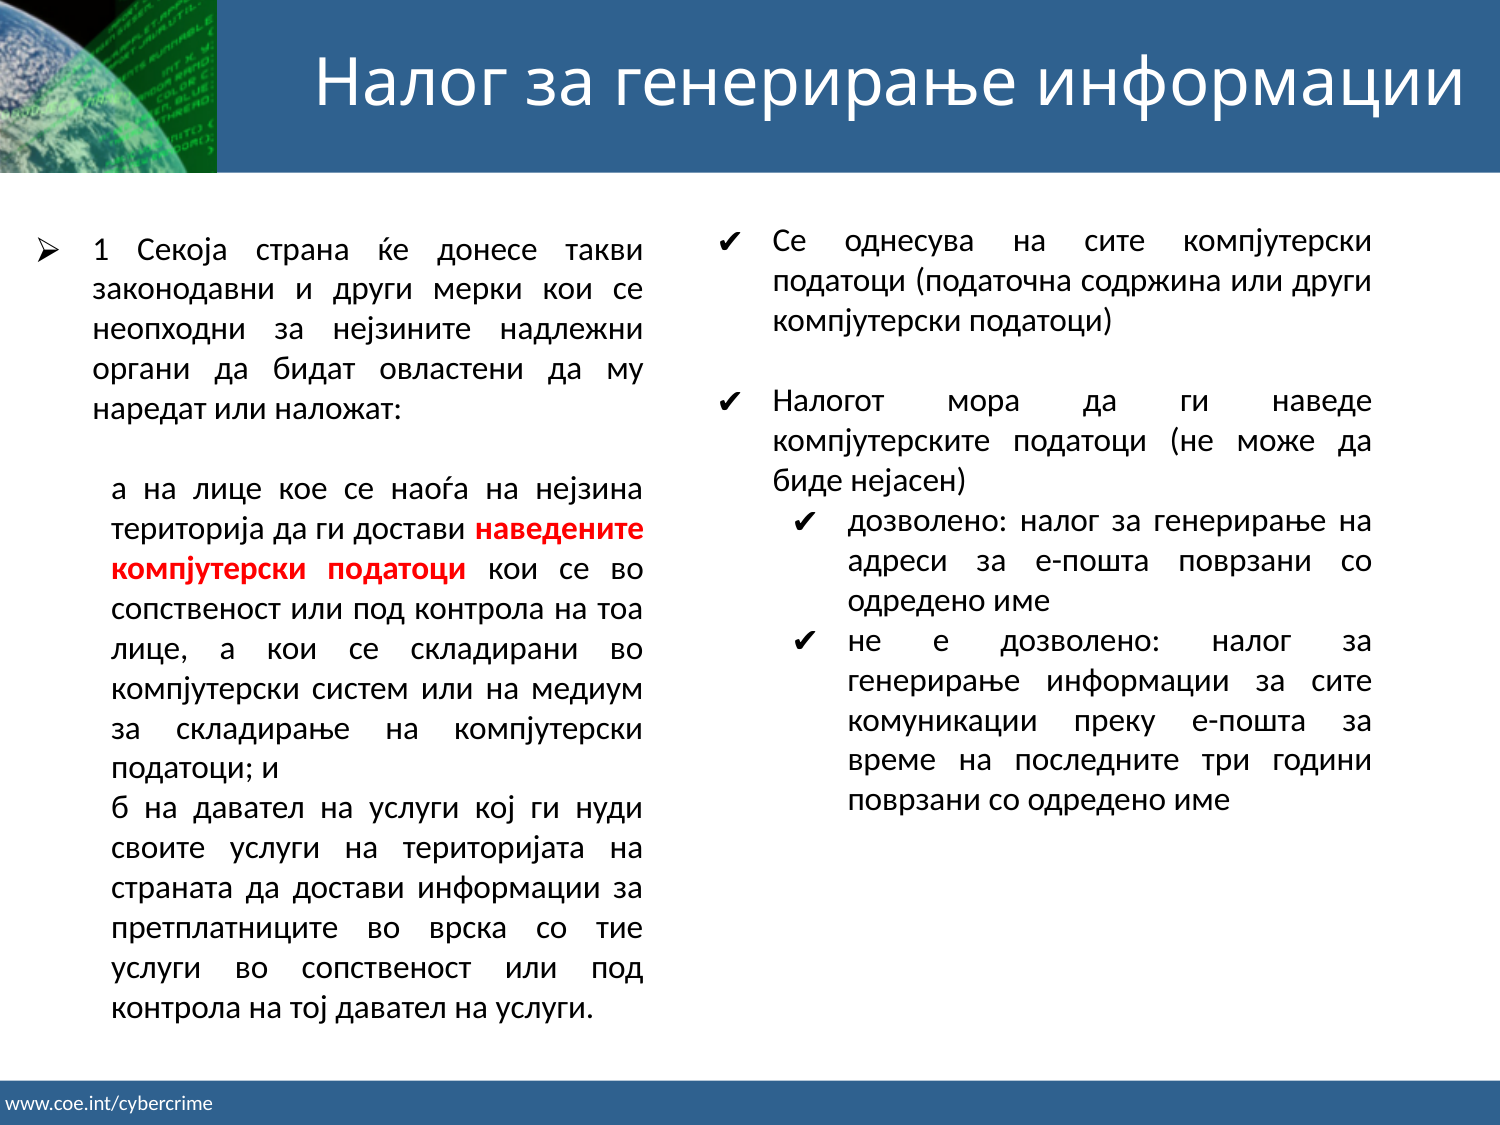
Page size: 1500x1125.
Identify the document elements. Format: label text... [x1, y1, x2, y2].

picture [0, 0, 217, 173]
text_box 1 Секоја страна ќе донесе такви законодавни и други мерки кои се неопходни за нејзините надлежни органи да бидат овластени да му наредат или наложат: а на лице кое се наоѓа на нејзина територија да ги достави наведените компјутерски податоци кои се во сопственост или под контрола на тоа лице, а кои се складирани во компјутерски систем или на медиум за складирање на компјутерски податоци; и б на давател на услуги кој ги нуди своите услуги на територијата на страната да достави информации за претплатниците во врска со тие услуги во сопственост или под контрола на тој давател на услуги. [21, 219, 660, 1033]
text_box Налог за генерирање информации [230, 31, 1483, 127]
text_box Се однесува на сите компјутерски податоци (податочна содржина или други компјутерски податоци) Налогот мора да ги наведе компјутерските податоци (не може да биде нејасен) дозволено: налог за генерирање на адреси за е-пошта поврзани со одредено име не е дозволено: налог за генерирање информации за сите комуникации преку е-пошта за време на последните три години поврзани со одредено име [701, 211, 1389, 825]
